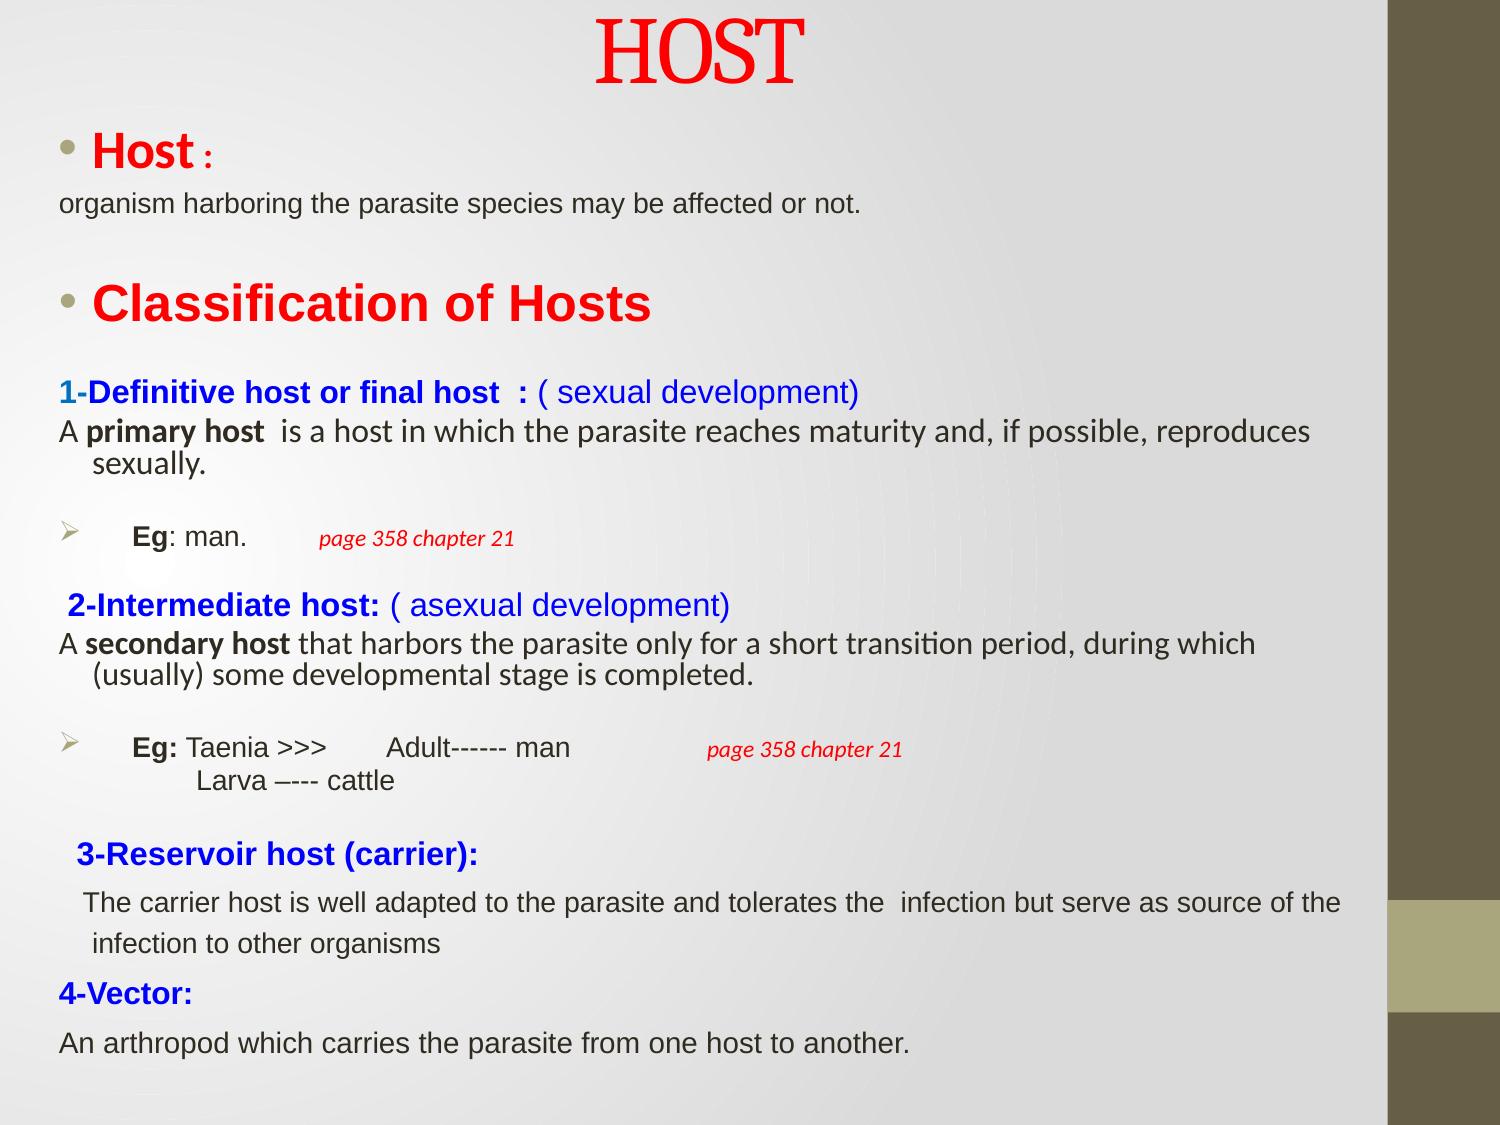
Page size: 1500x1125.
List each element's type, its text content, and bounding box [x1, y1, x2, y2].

list Host : organism harboring the parasite species may be affected or not. Classification of Hosts 1-Definitive host or final host : ( sexual development) A primary host is a host in which the parasite reaches maturity and, if possible, reproduces sexually. Eg: man. page 358 chapter 21 2-Intermediate host: ( asexual development) A secondary host that harbors the parasite only for a short transition period, during which (usually) some developmental stage is completed. Eg: Taenia >>> Adult------ man page 358 chapter 21 Larva –--- cattle 3-Reservoir host (carrier): The carrier host is well adapted to the parasite and tolerates the infection but serve as source of the infection to other organisms 4-Vector: An arthropod which carries the parasite from one host to another. [26, 107, 1378, 1082]
title HOST [75, 8, 1325, 82]
